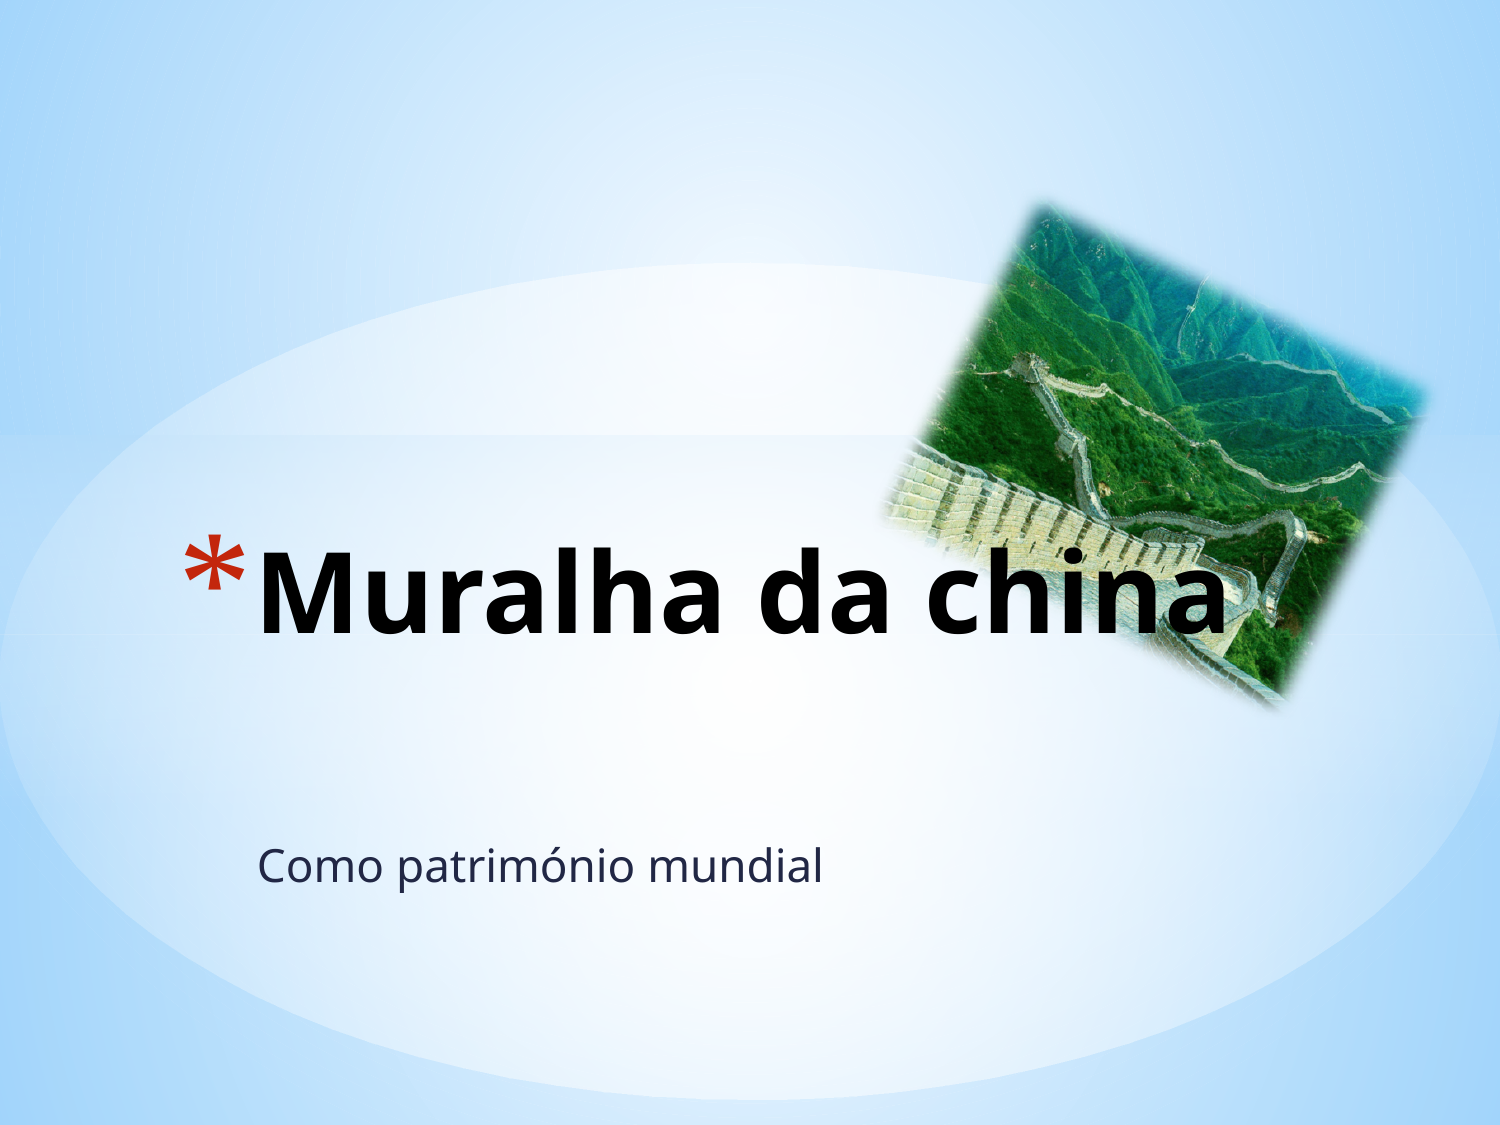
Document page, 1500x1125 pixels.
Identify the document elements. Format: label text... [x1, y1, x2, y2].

subtitle Como património mundial [241, 828, 1167, 974]
title Muralha da china [134, 513, 1312, 808]
picture [906, 221, 1412, 652]
